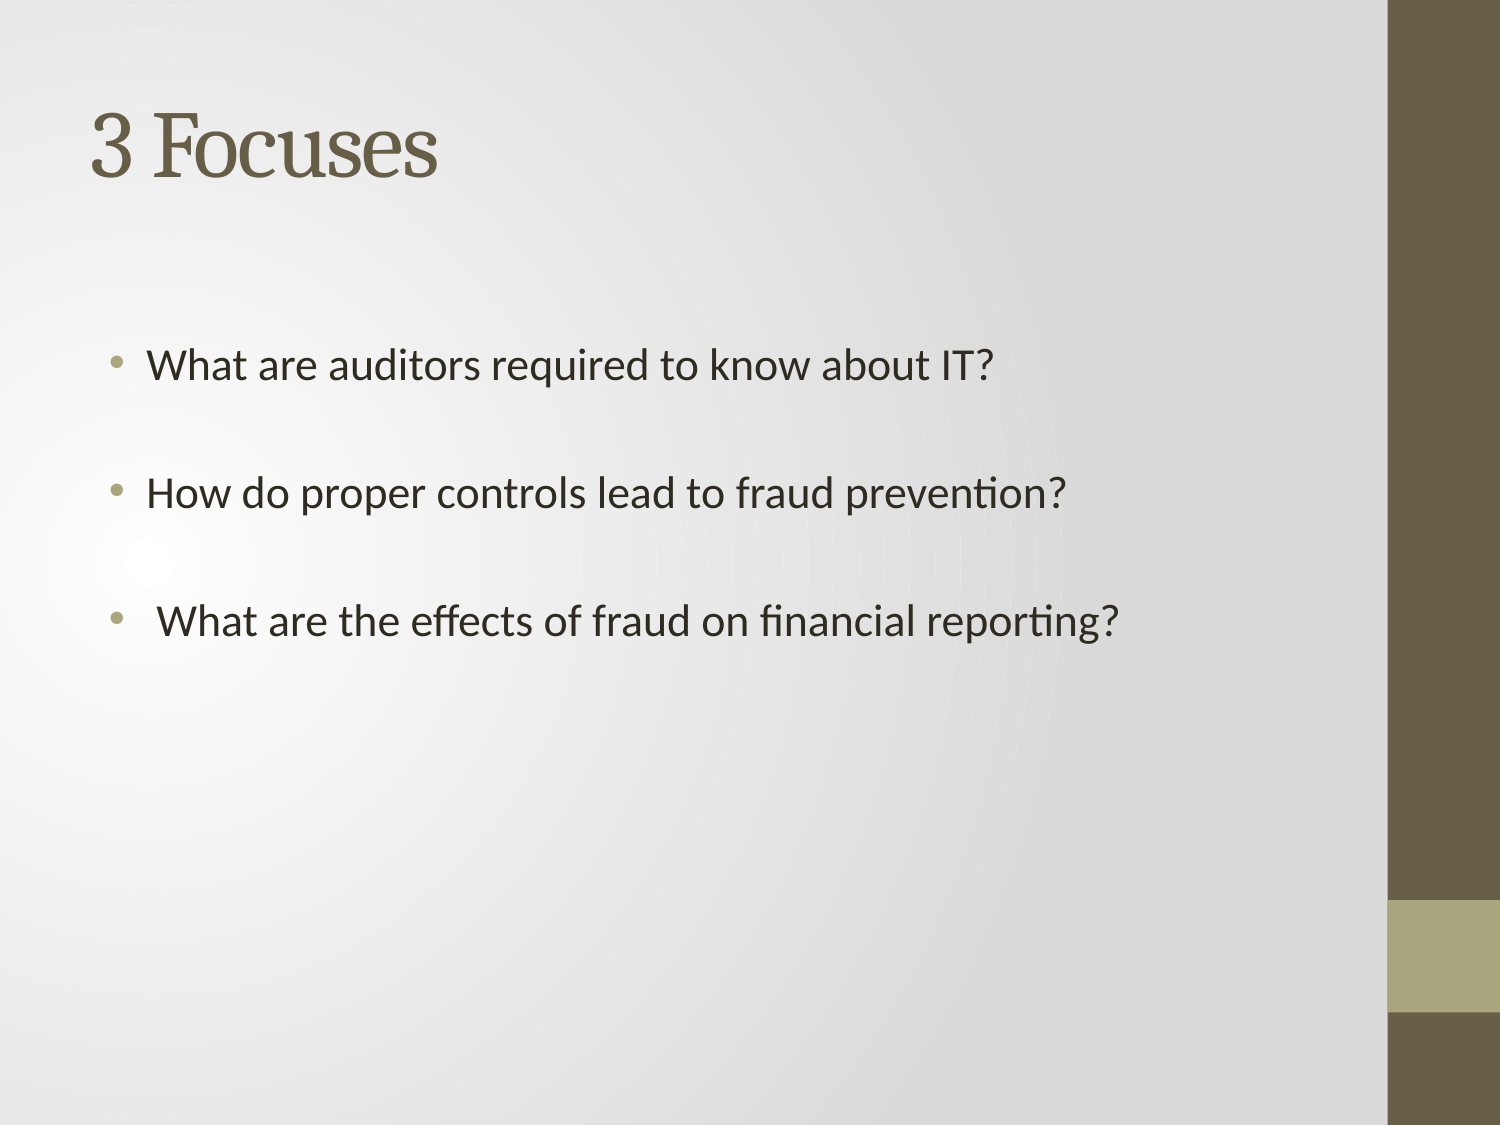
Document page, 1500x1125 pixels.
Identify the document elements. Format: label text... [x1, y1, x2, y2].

title 3 Focuses [75, 45, 1325, 233]
list What are auditors required to know about IT? How do proper controls lead to fraud prevention? What are the effects of fraud on financial reporting? [75, 262, 1325, 1050]
